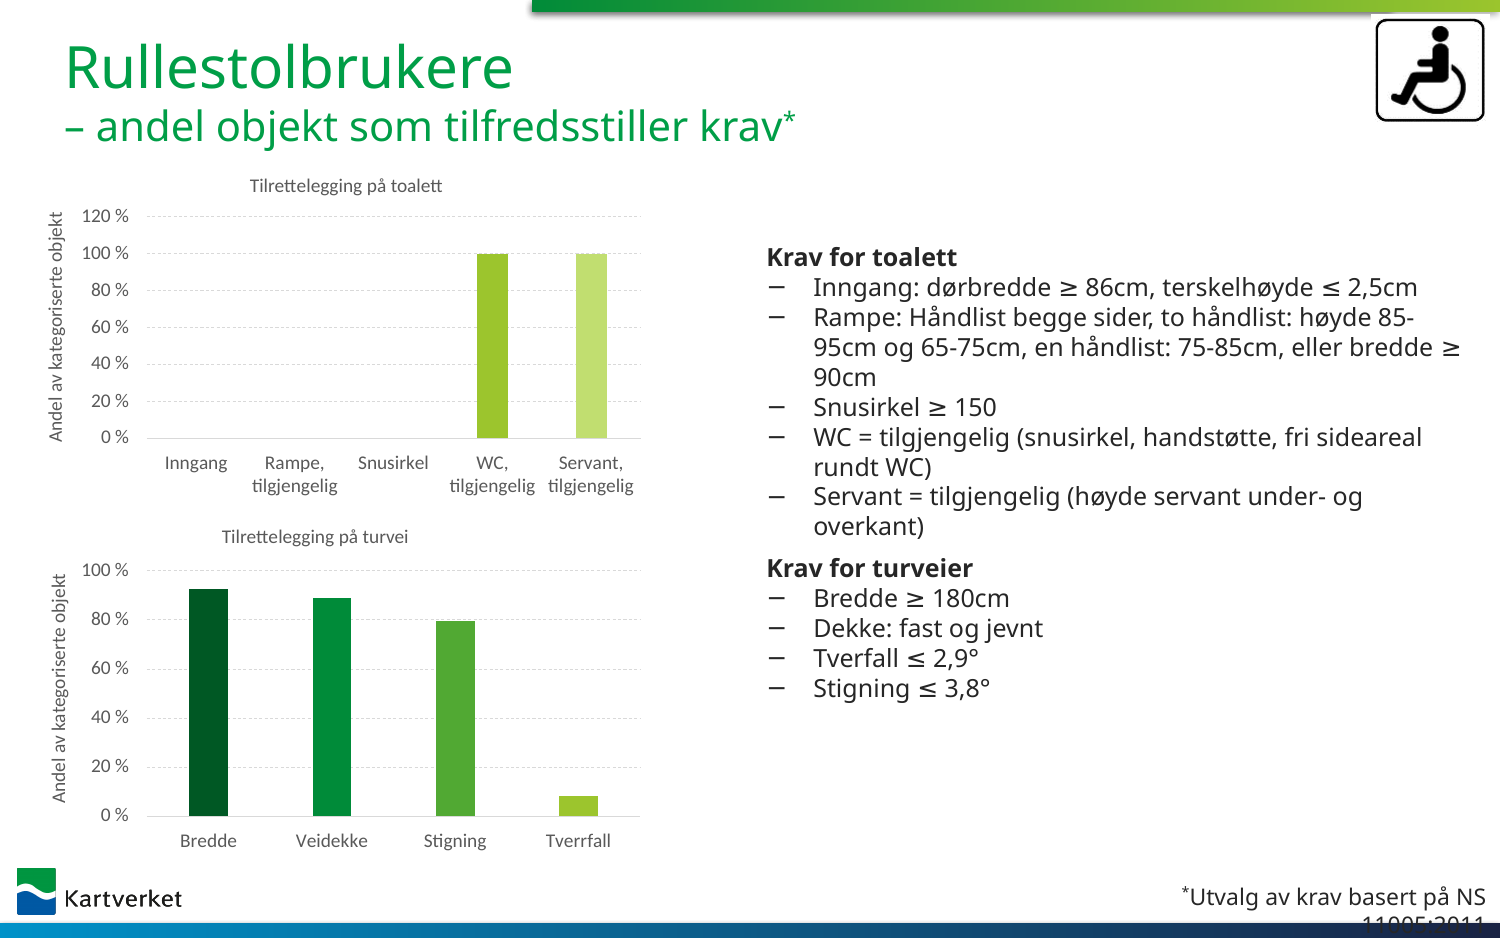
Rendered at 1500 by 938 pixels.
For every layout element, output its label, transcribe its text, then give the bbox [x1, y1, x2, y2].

text_box Rullestolbrukere – andel objekt som tilfredsstiller krav* [49, 14, 1431, 158]
text_box *Utvalg av krav basert på NS 11005:2011 [1068, 873, 1500, 938]
text_box Krav for toalett Inngang: dørbredde ≥ 86cm, terskelhøyde ≤ 2,5cm Rampe: Håndlist begge sider, to håndlist: høyde 85-95cm og 65-75cm, en håndlist: 75-85cm, eller bredde ≥ 90cm Snusirkel ≥ 150 WC = tilgjengelig (snusirkel, handstøtte, fri sideareal rundt WC) Servant = tilgjengelig (høyde servant under- og overkant) [751, 234, 1483, 545]
picture [1371, 13, 1491, 127]
text_box Krav for turveier Bredde ≥ 180cm Dekke: fast og jevnt Tverfall ≤ 2,9° Stigning ≤ 3,8° [751, 545, 1483, 710]
picture [41, 520, 652, 859]
picture [41, 166, 652, 505]
